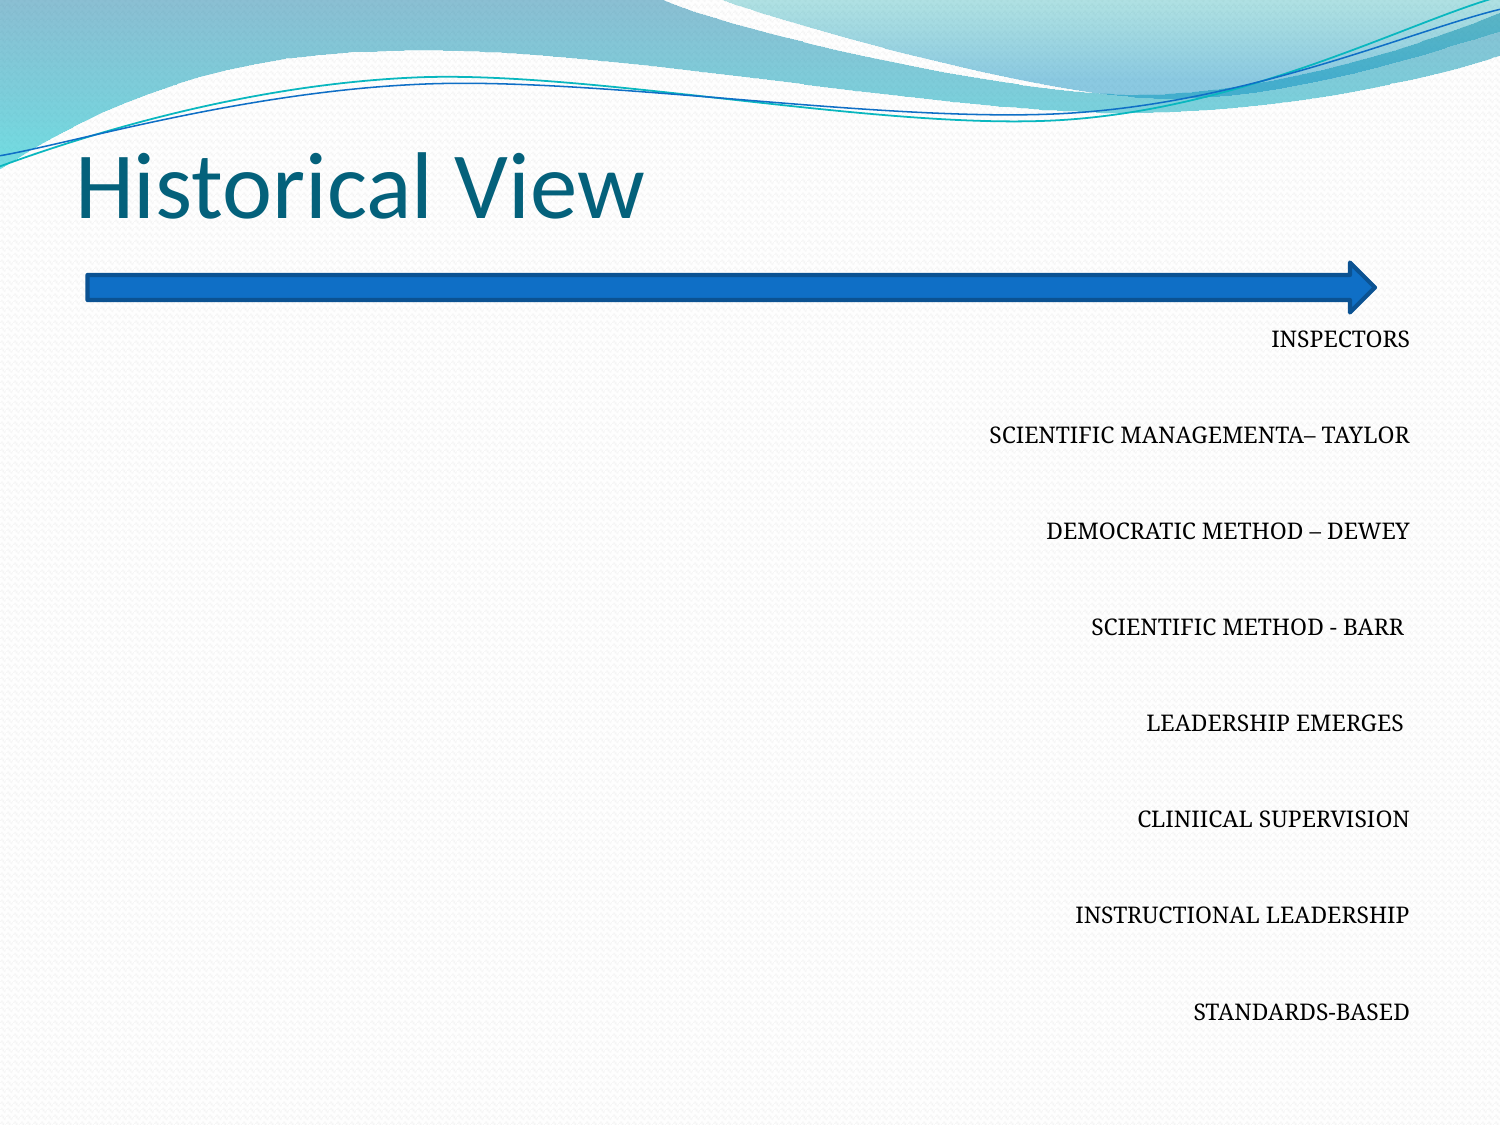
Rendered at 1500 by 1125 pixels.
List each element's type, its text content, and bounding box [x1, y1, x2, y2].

text_box [85, 260, 1378, 315]
list INSPECTORS SCIENTIFIC MANAGEMENTA– TAYLOR DEMOCRATIC METHOD – DEWEY SCIENTIFIC METHOD - BARR LEADERSHIP EMERGES CLINIICAL SUPERVISION INSTRUCTIONAL LEADERSHIP STANDARDS-BASED [75, 317, 1425, 1038]
title Historical View [75, 115, 1425, 238]
